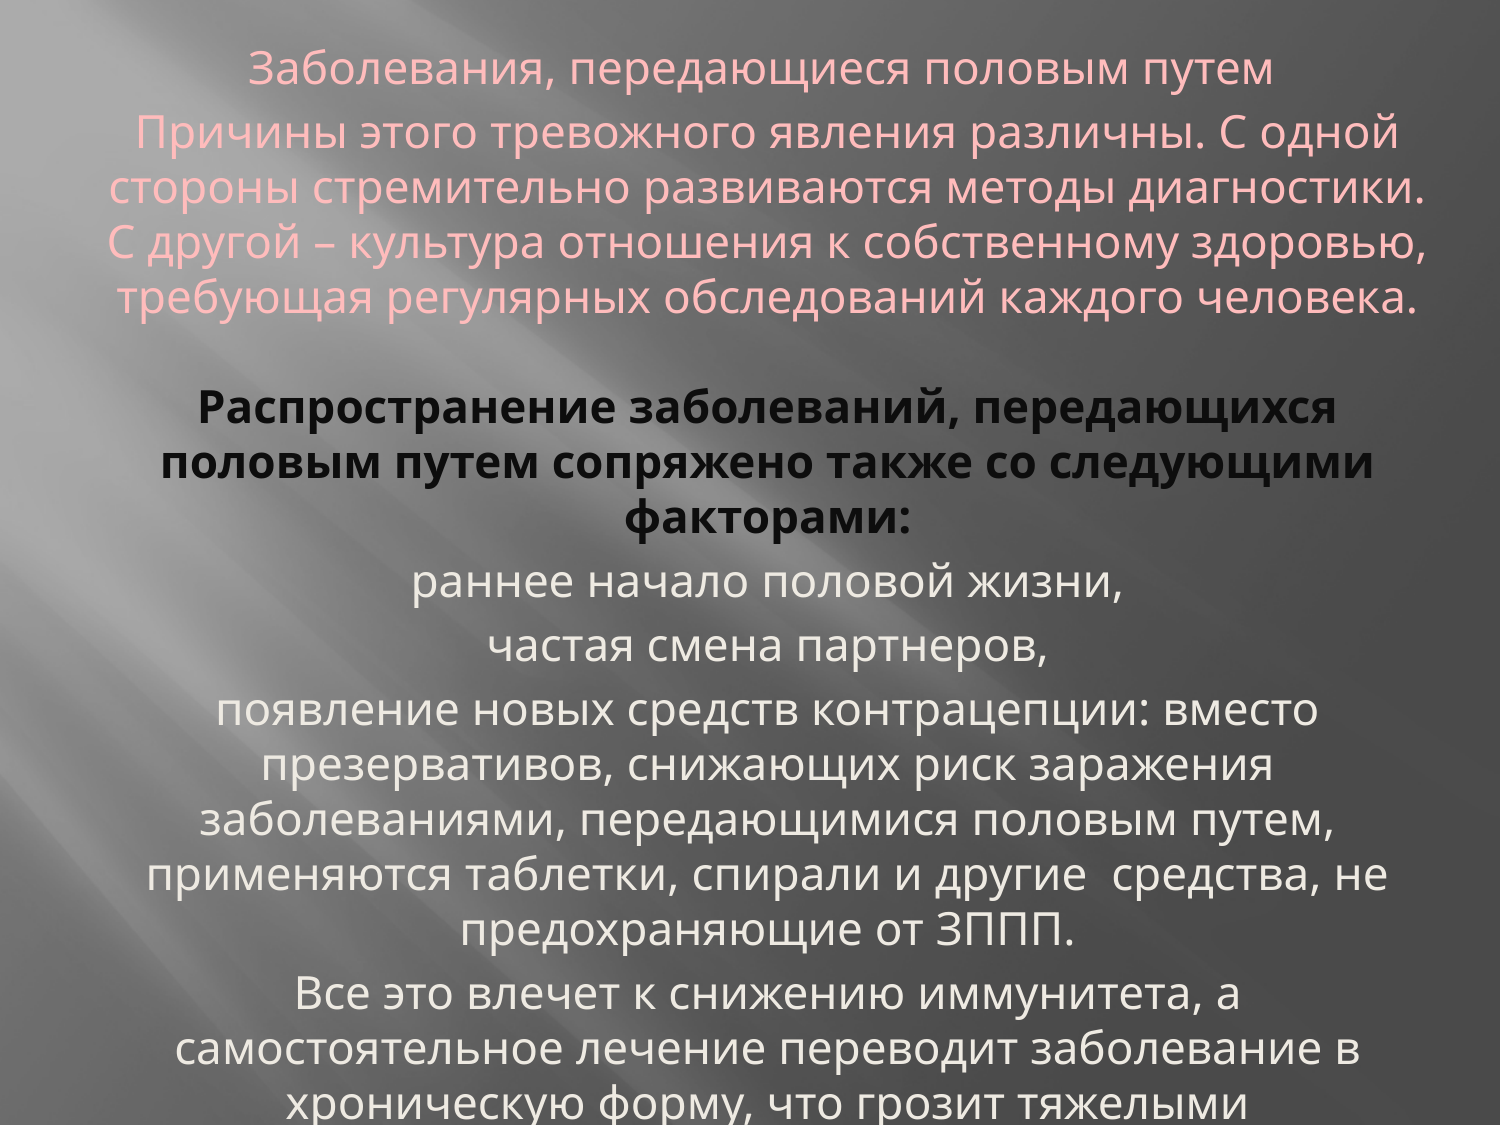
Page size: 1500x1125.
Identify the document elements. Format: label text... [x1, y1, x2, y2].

subtitle Заболевания, передающиеся половым путем Причины этого тревожного явления различны. С одной стороны стремительно развиваются методы диагностики. С другой – культура отношения к собственному здоровью, требующая регулярных обследований каждого человека. Распространение заболеваний, передающихся половым путем сопряжено также со следующими факторами: раннее начало половой жизни, частая смена партнеров, появление новых средств контрацепции: вместо презервативов, снижающих риск заражения заболеваниями, передающимися половым путем, применяются таблетки, спирали и другие средства, не предохраняющие от ЗППП. Все это влечет к снижению иммунитета, а самостоятельное лечение переводит заболевание в хроническую форму, что грозит тяжелыми осложнениями. [88, 30, 1448, 1083]
